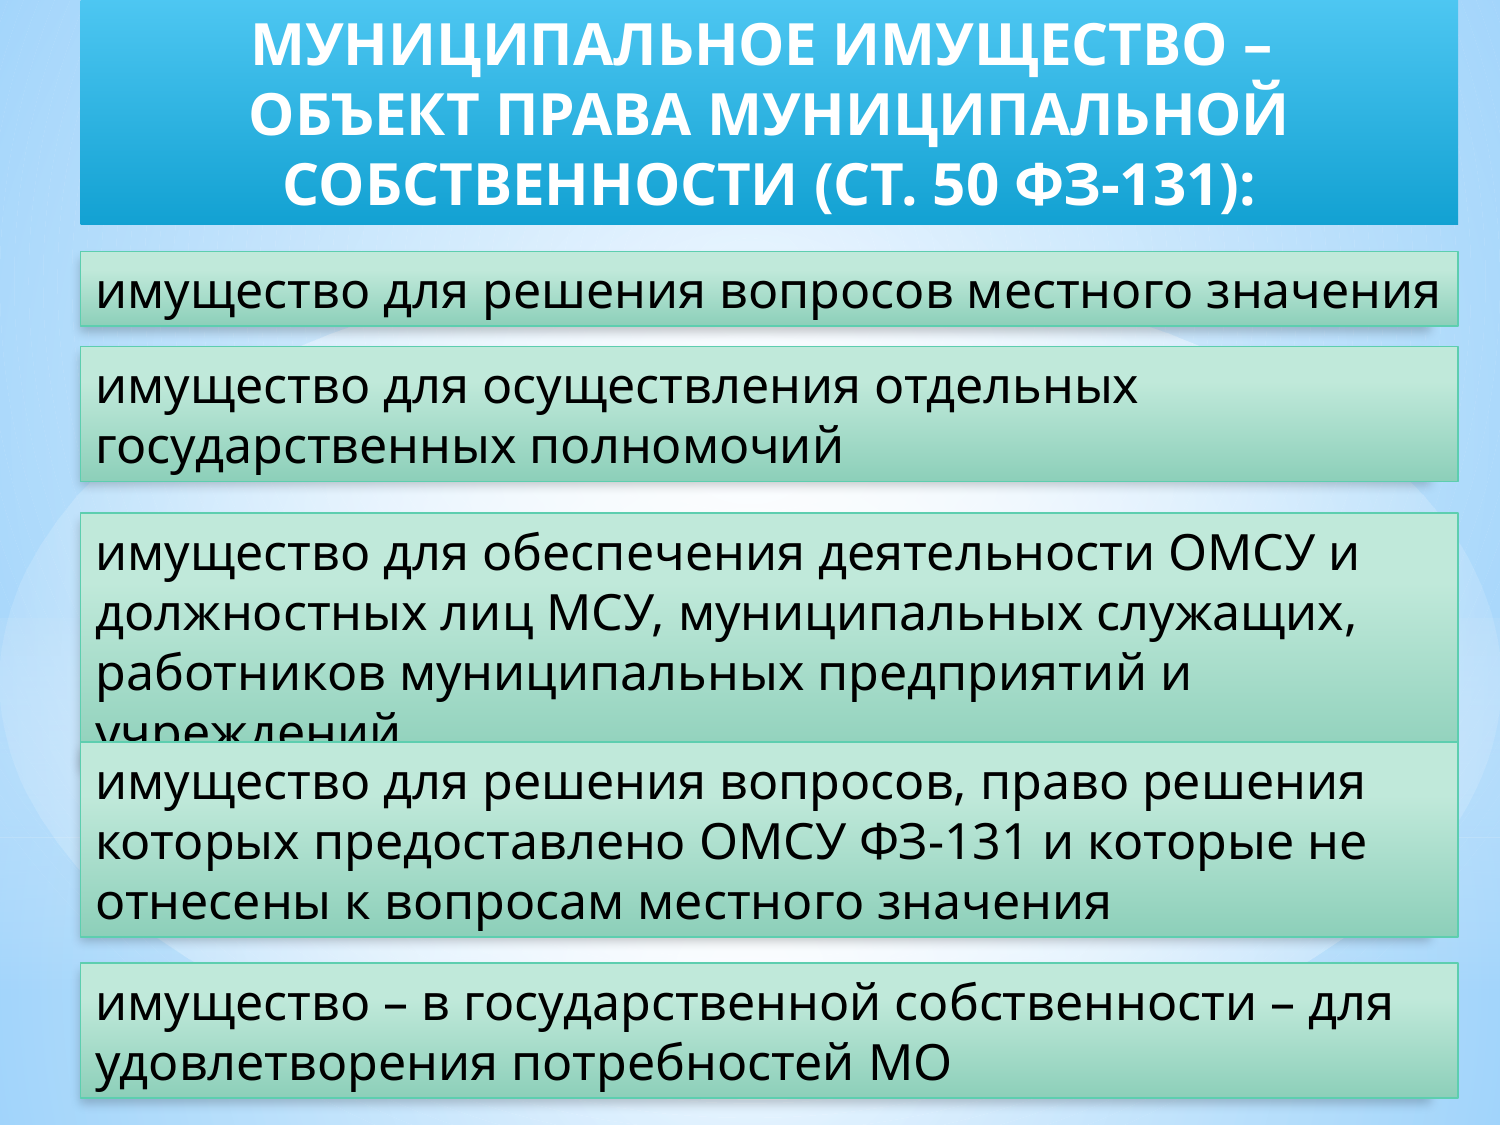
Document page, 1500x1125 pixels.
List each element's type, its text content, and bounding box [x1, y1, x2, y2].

text_box имущество для решения вопросов, право решения которых предоставлено ОМСУ ФЗ-131 и которые не отнесены к вопросам местного значения [80, 741, 1459, 938]
text_box имущество для обеспечения деятельности ОМСУ и должностных лиц МСУ, муниципальных служащих, работников муниципальных предприятий и учреждений [80, 512, 1459, 741]
text_box имущество – в государственной собственности – для удовлетворения потребностей МО [80, 962, 1459, 1099]
text_box имущество для решения вопросов местного значения [80, 251, 1459, 327]
text_box имущество для осуществления отдельных государственных полномочий [80, 346, 1459, 482]
text_box МУНИЦИПАЛЬНОЕ ИМУЩЕСТВО – ОБЪЕКТ ПРАВА МУНИЦИПАЛЬНОЙ СОБСТВЕННОСТИ (СТ. 50 ФЗ-131): [80, 0, 1459, 225]
